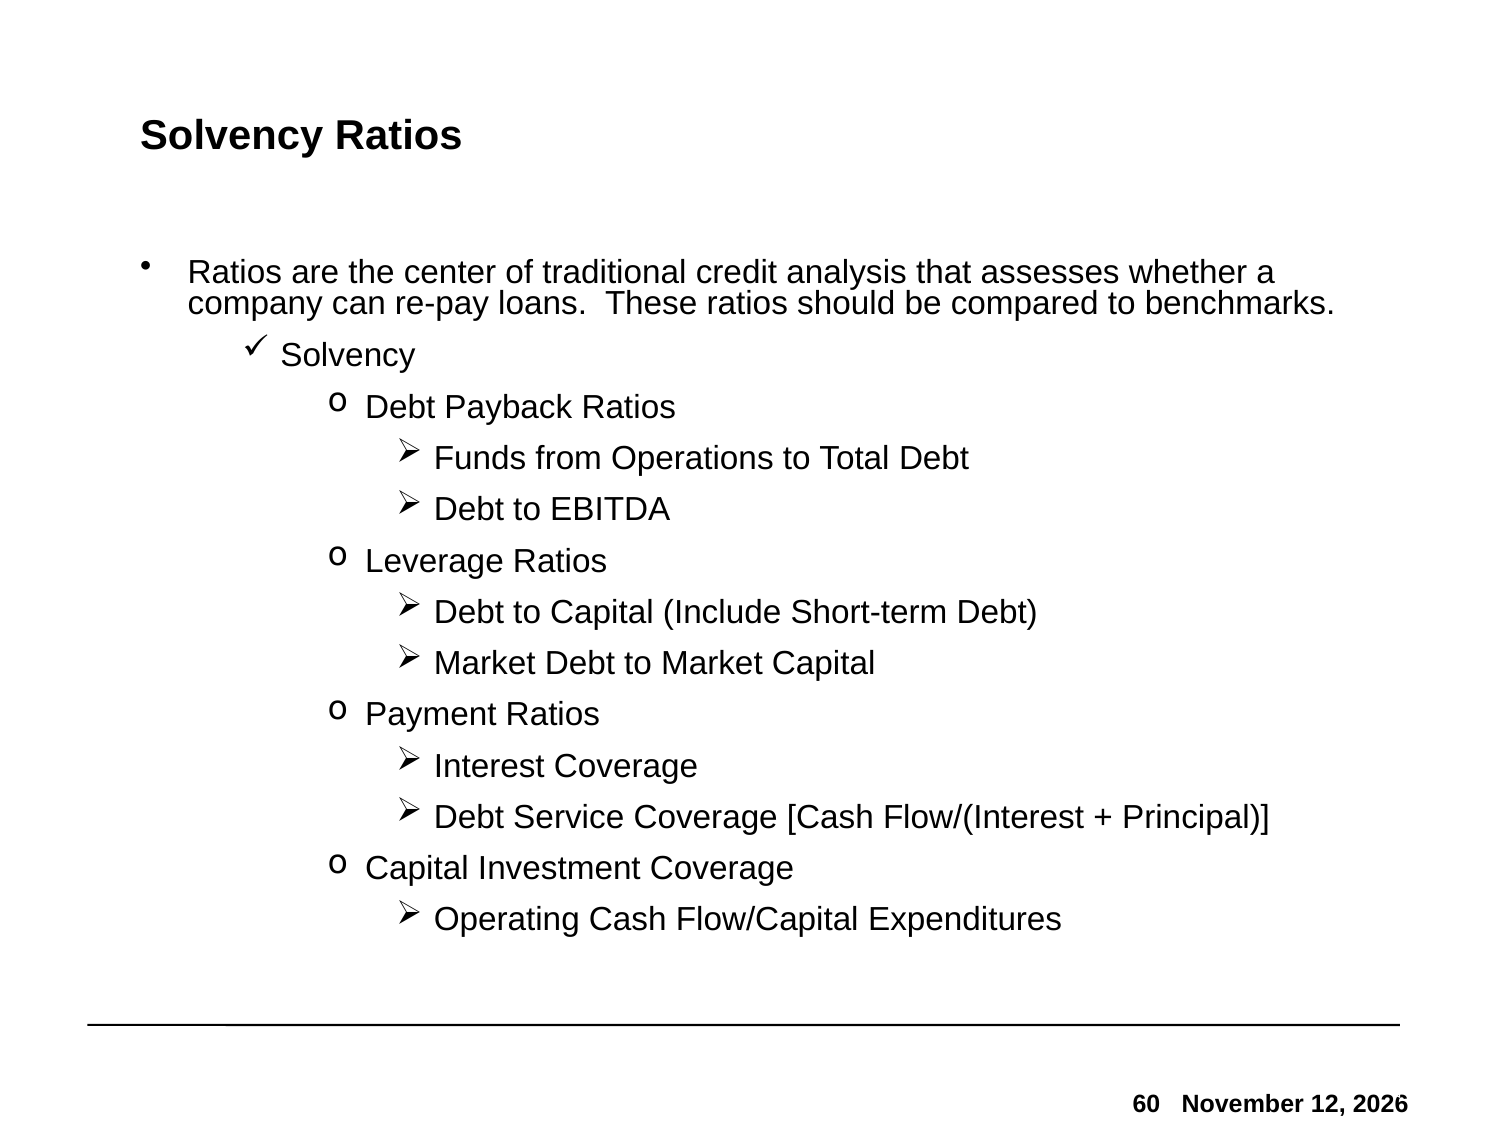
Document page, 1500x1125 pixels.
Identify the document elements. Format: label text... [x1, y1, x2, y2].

list Ratios are the center of traditional credit analysis that assesses whether a company can re-pay loans. These ratios should be compared to benchmarks. Solvency Debt Payback Ratios Funds from Operations to Total Debt Debt to EBITDA Leverage Ratios Debt to Capital (Include Short-term Debt) Market Debt to Market Capital Payment Ratios Interest Coverage Debt Service Coverage [Cash Flow/(Interest + Principal)] Capital Investment Coverage Operating Cash Flow/Capital Expenditures [124, 249, 1426, 1013]
title Solvency Ratios [124, 99, 1401, 226]
